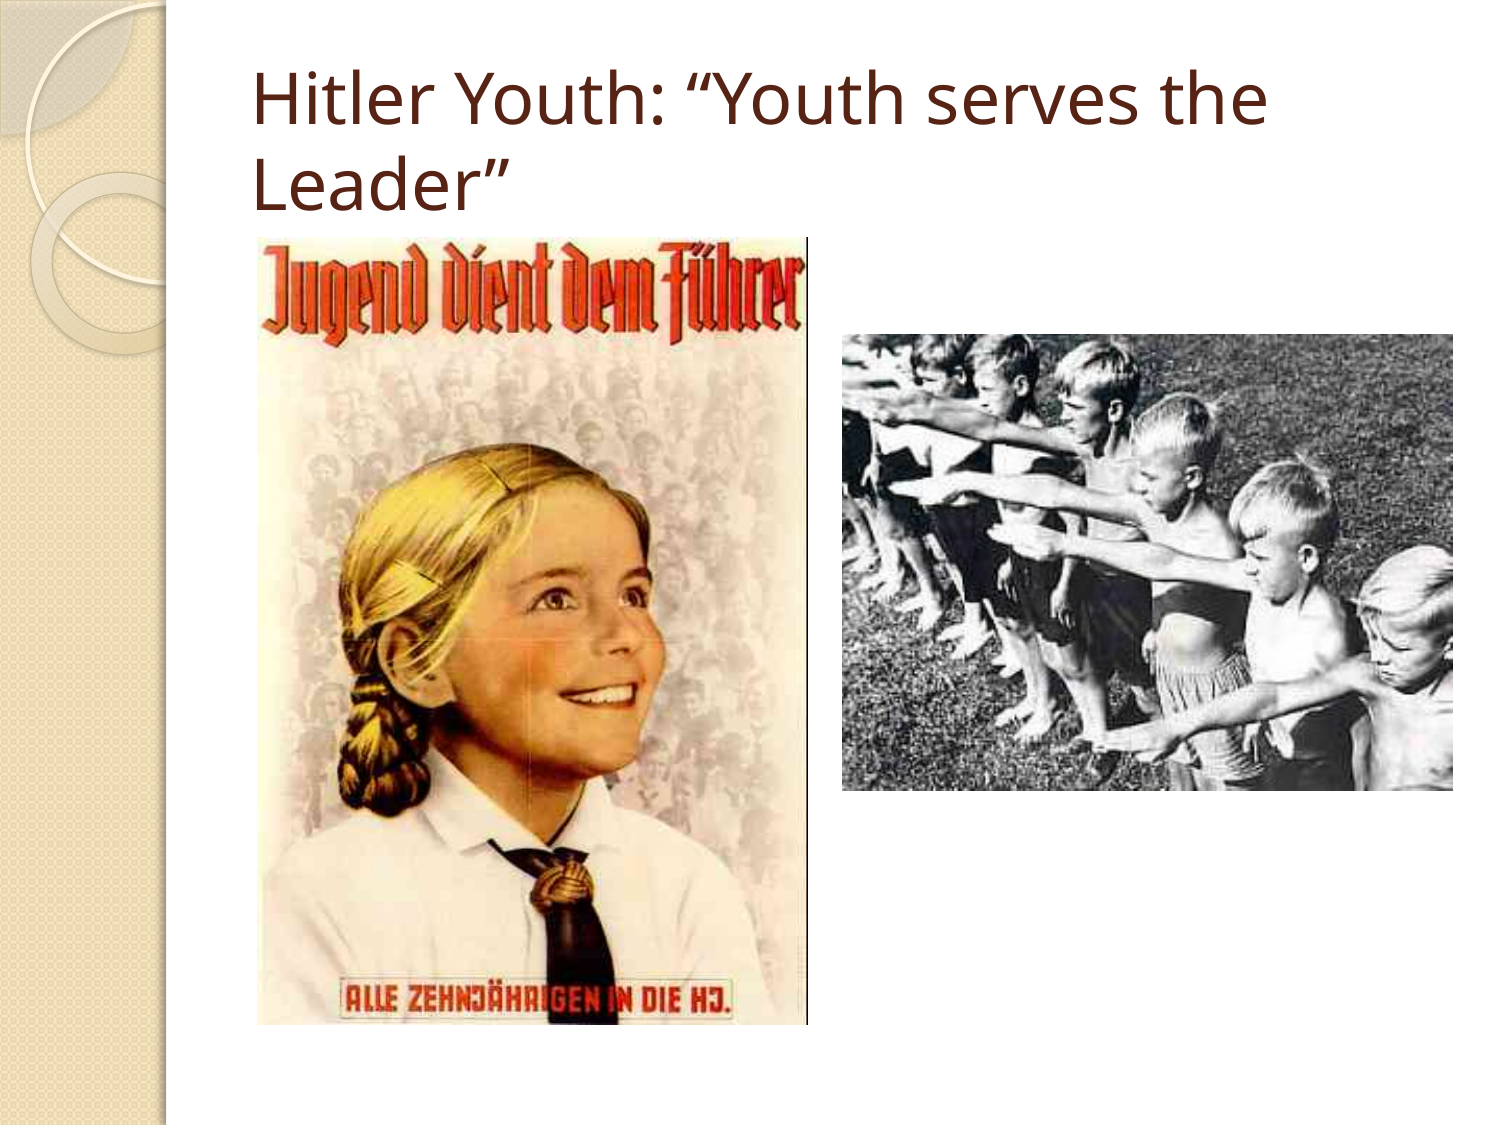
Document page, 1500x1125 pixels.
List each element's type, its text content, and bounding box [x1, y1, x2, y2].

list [0, 237, 1148, 1026]
picture [841, 334, 1453, 791]
title Hitler Youth: “Youth serves the Leader” [235, 45, 1466, 233]
